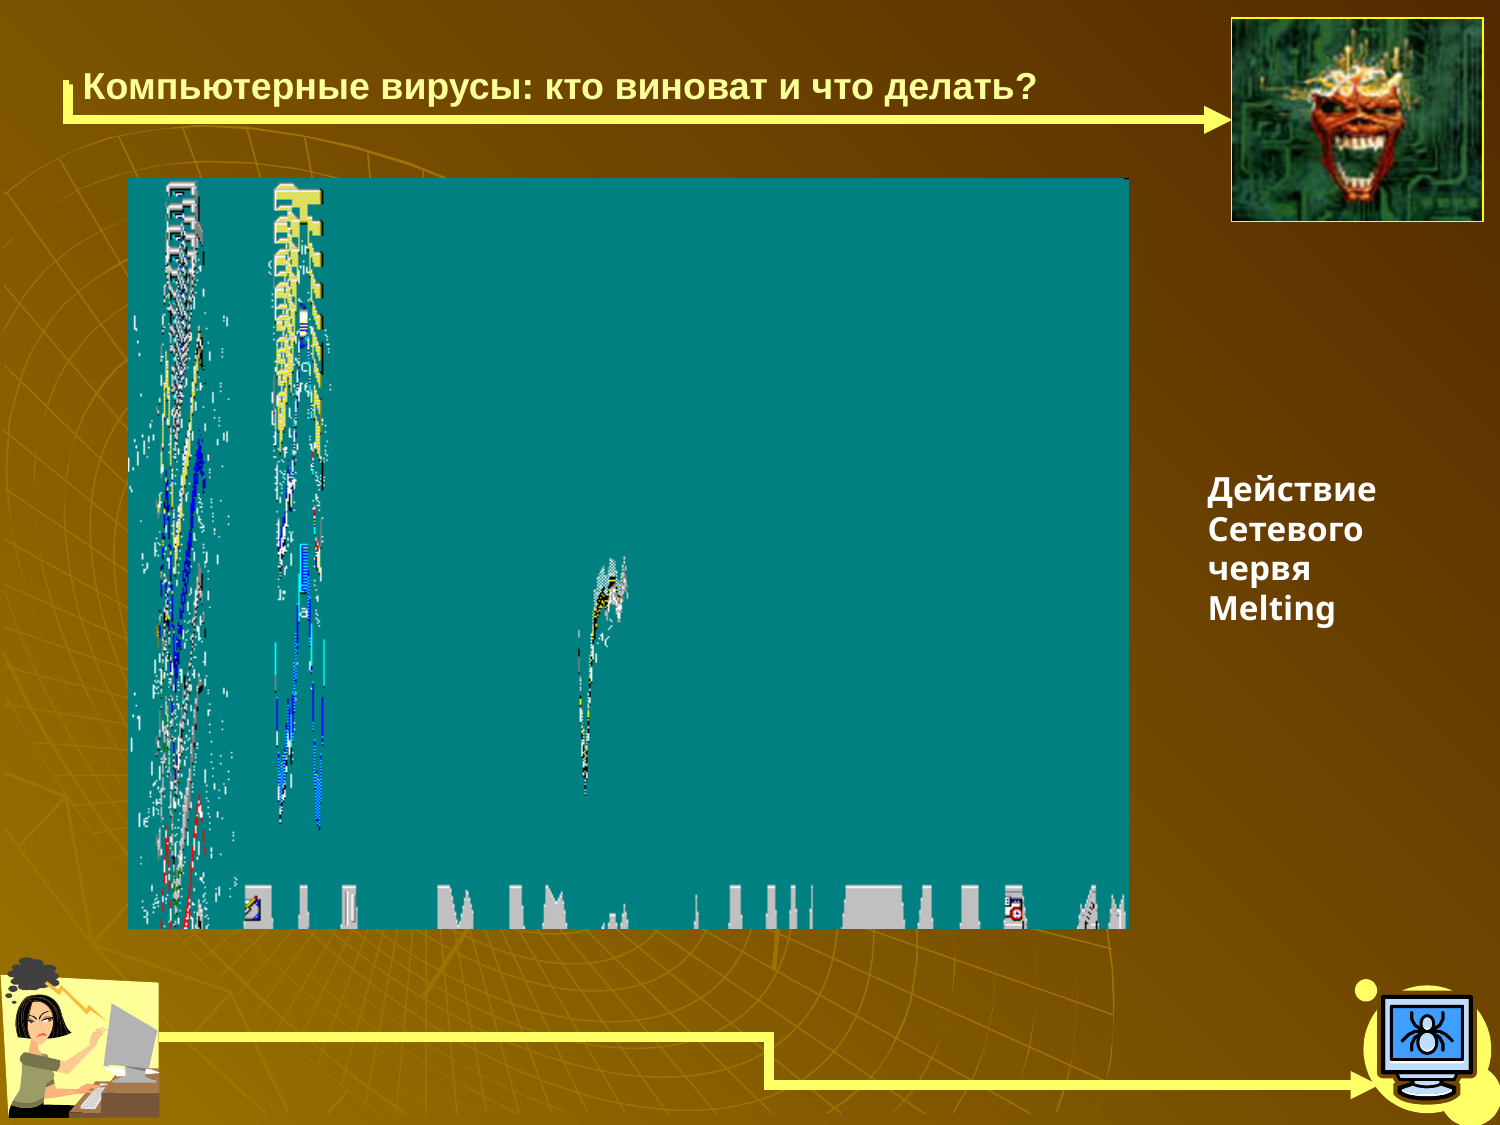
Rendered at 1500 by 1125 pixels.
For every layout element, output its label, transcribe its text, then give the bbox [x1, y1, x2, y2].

text_box Действие Сетевого червя Melting [1192, 460, 1393, 635]
picture [1232, 19, 1482, 221]
picture [127, 178, 1129, 929]
